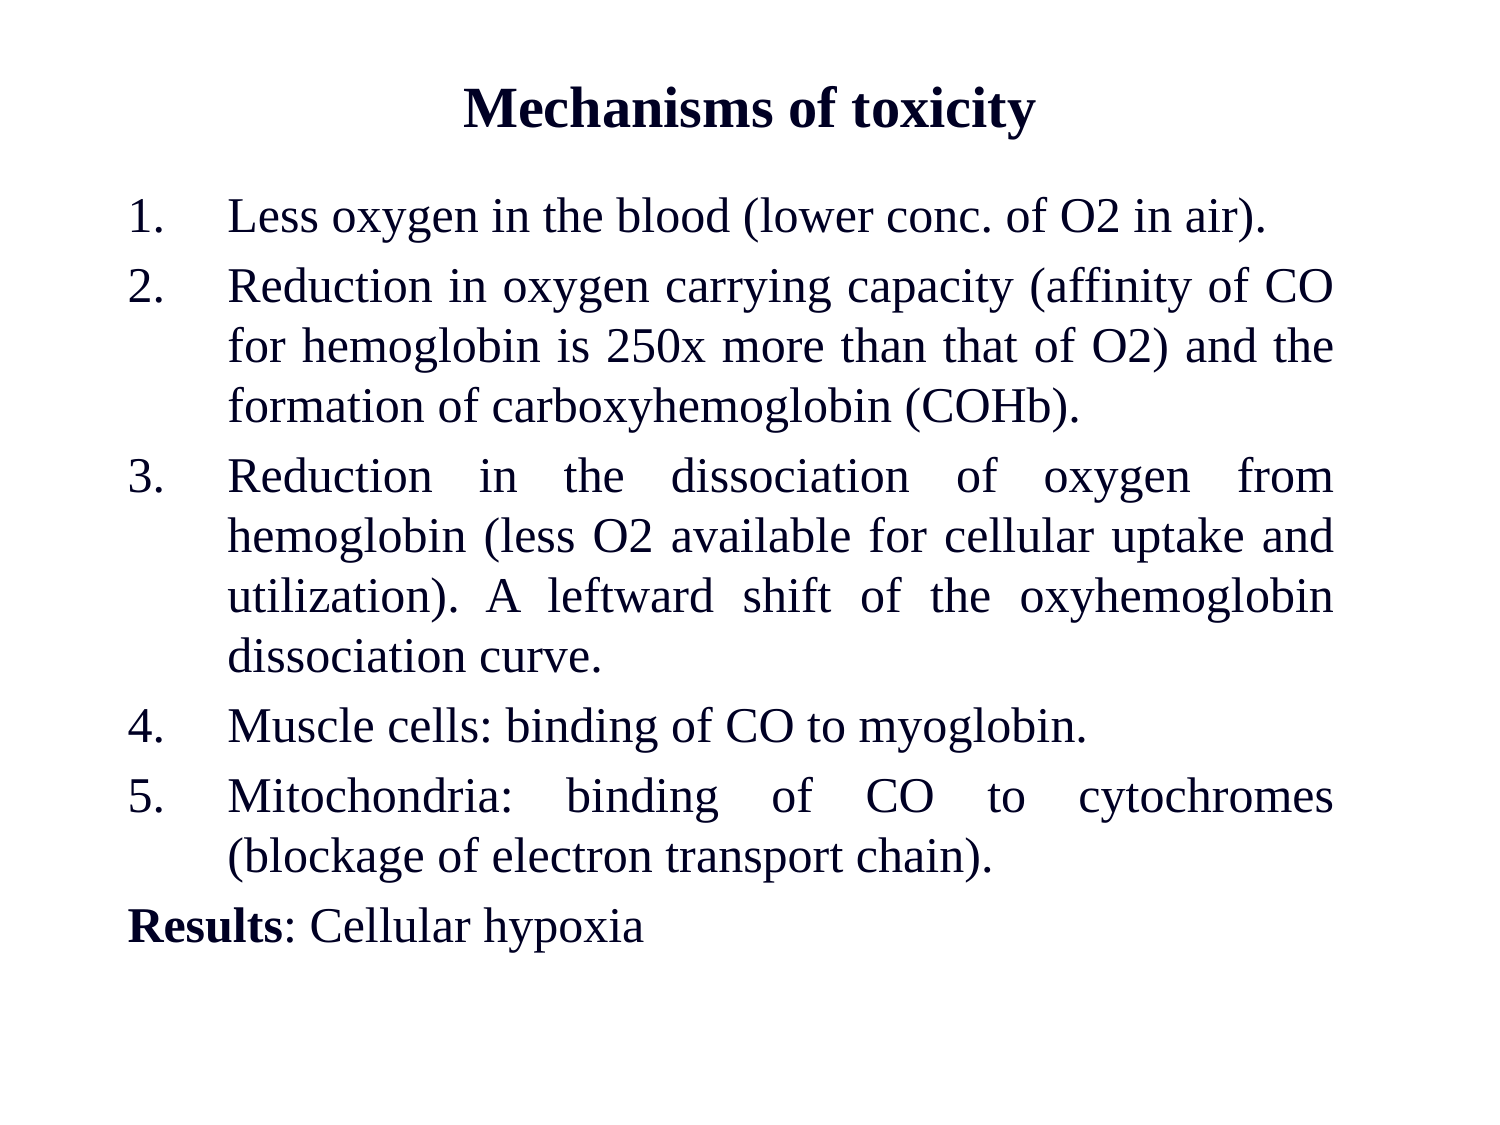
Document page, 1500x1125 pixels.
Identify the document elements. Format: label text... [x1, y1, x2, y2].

list Less oxygen in the blood (lower conc. of O2 in air). Reduction in oxygen carrying capacity (affinity of CO for hemoglobin is 250x more than that of O2) and the formation of carboxyhemoglobin (COHb). Reduction in the dissociation of oxygen from hemoglobin (less O2 available for cellular uptake and utilization). A leftward shift of the oxyhemoglobin dissociation curve. Muscle cells: binding of CO to myoglobin. Mitochondria: binding of CO to cytochromes (blockage of electron transport chain). Results: Cellular hypoxia [112, 174, 1350, 1005]
title Mechanisms of toxicity [75, 45, 1425, 163]
